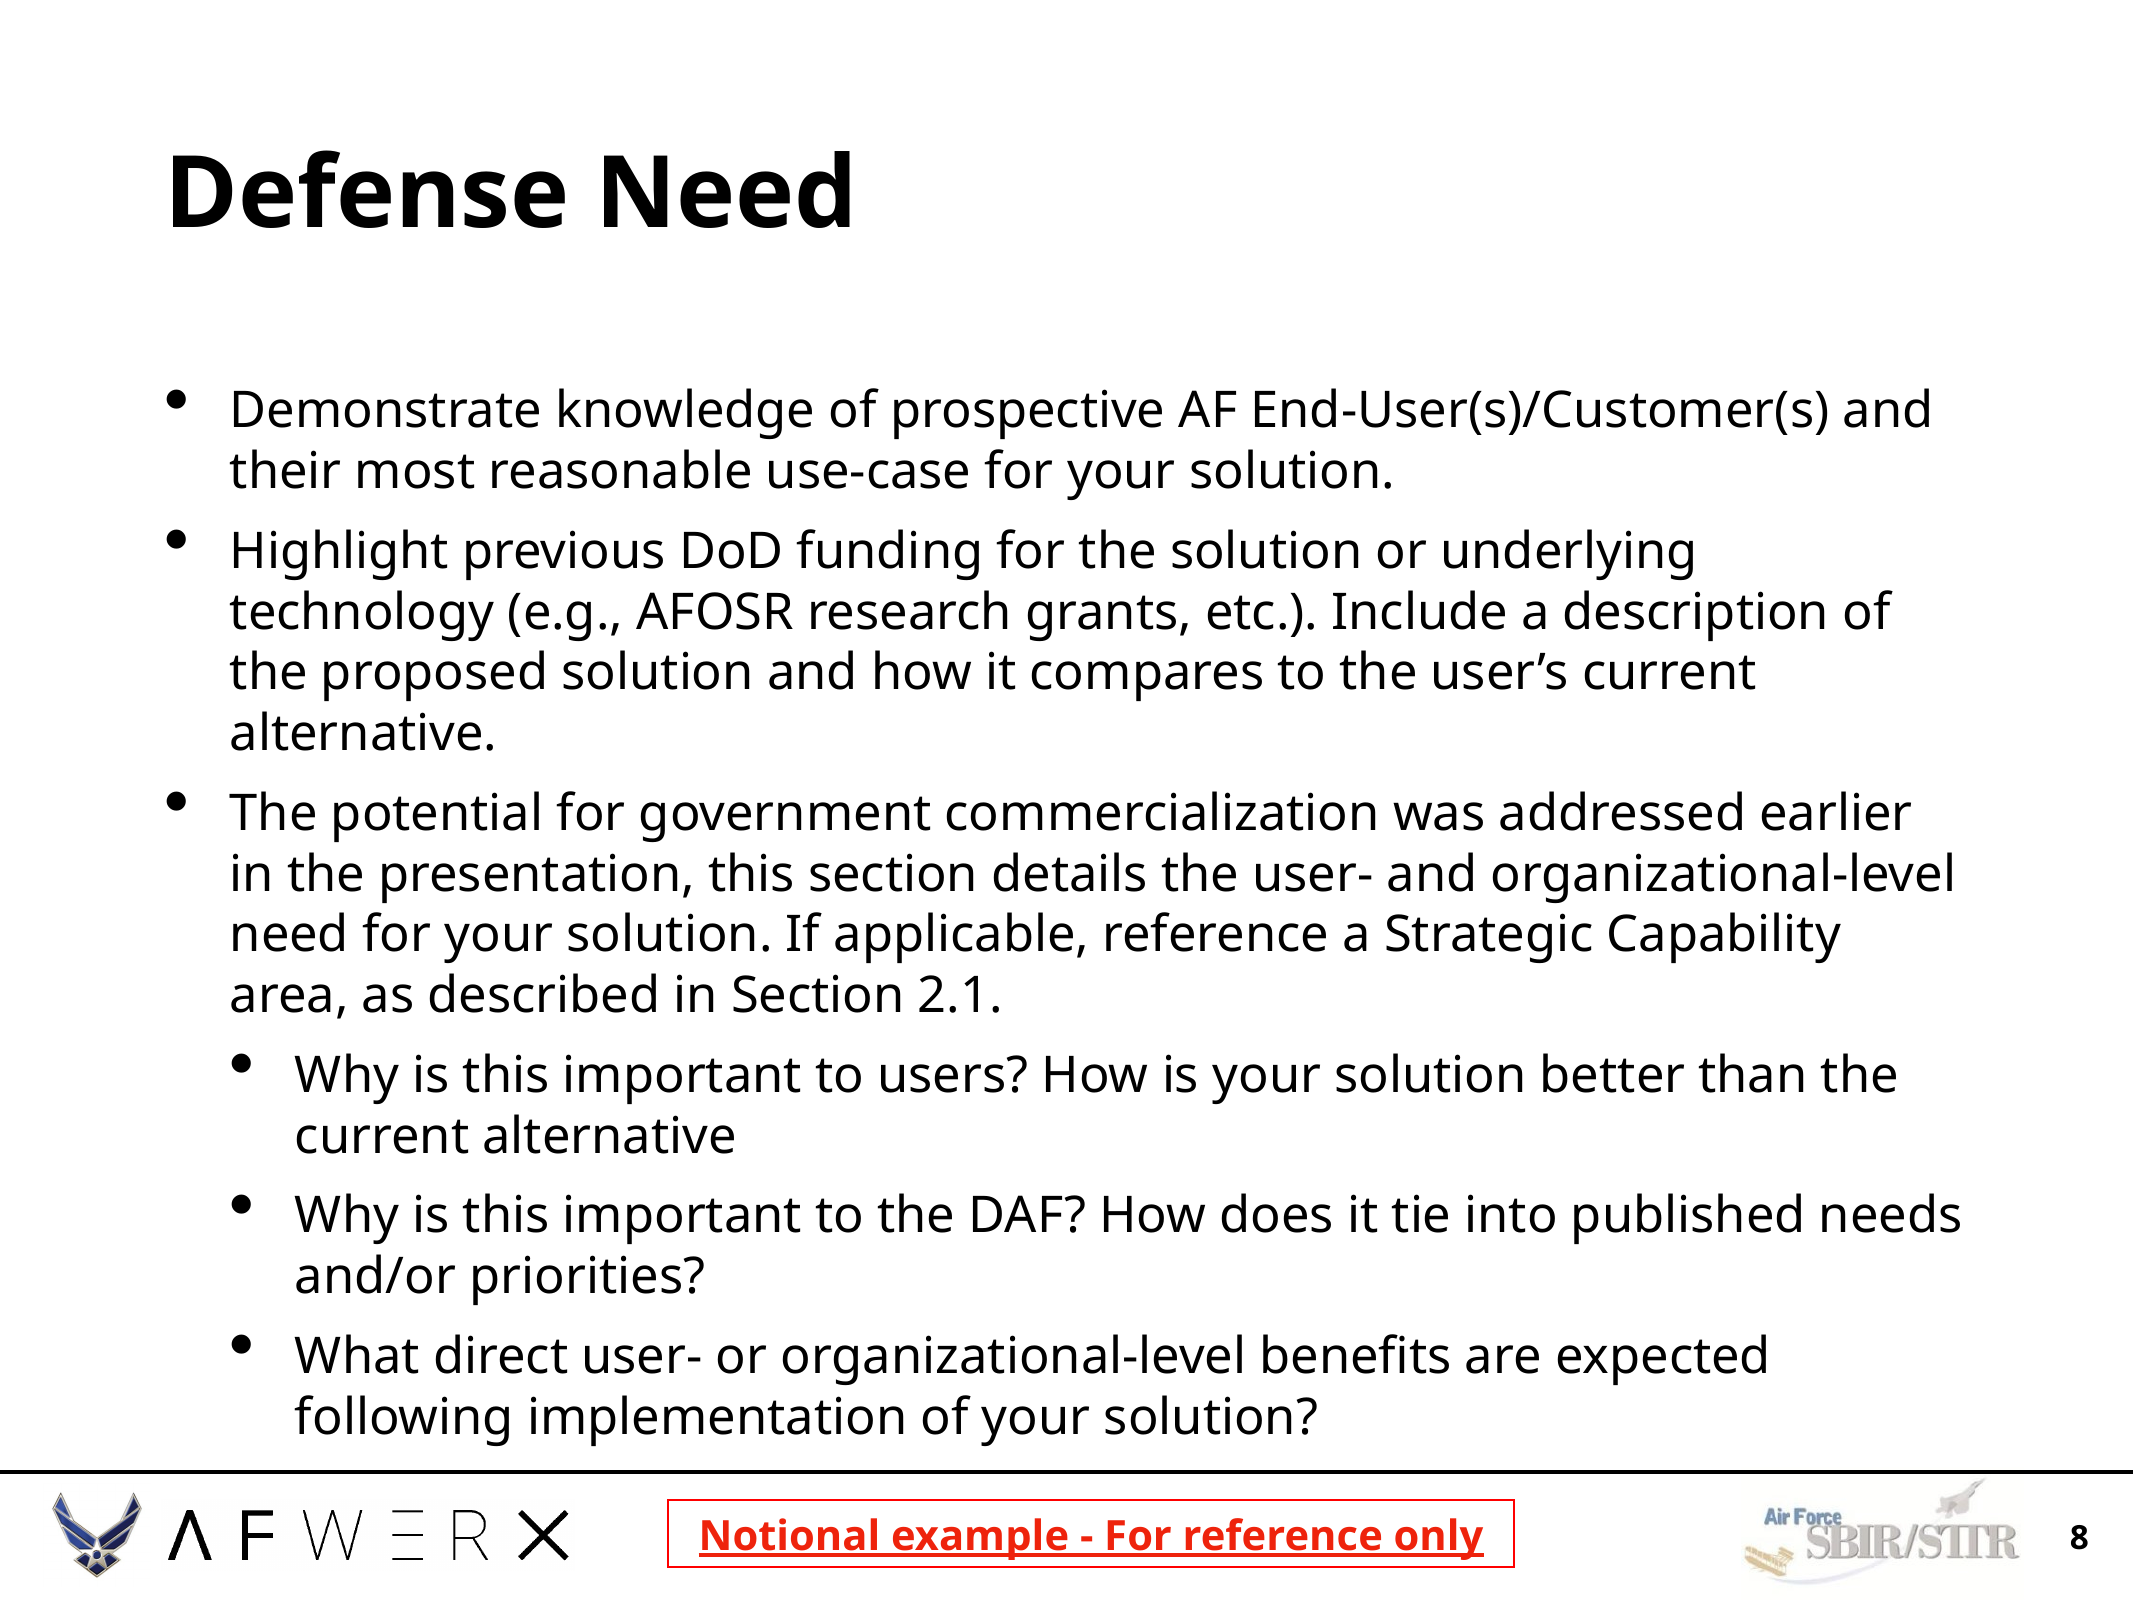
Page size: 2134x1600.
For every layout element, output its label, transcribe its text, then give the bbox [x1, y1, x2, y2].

list Demonstrate knowledge of prospective AF End-User(s)/Customer(s) and their most reasonable use-case for your solution. Highlight previous DoD funding for the solution or underlying technology (e.g., AFOSR research grants, etc.). Include a description of the proposed solution and how it compares to the user’s current alternative. The potential for government commercialization was addressed earlier in the presentation, this section details the user- and organizational-level need for your solution. If applicable, reference a Strategic Capability area, as described in Section 2.1. Why is this important to users? How is your solution better than the current alternative Why is this important to the DAF? How does it tie into published needs and/or priorities? What direct user- or organizational-level benefits are expected following implementation of your solution? [155, 368, 1978, 1457]
text_box Most Phase I companies do have these costs. Provide estimates and top-level details of your estimated travel costs. (The actual values are likely to be different than these estimates, and that is okay.) [1741, 1474, 2024, 1600]
picture [43, 1483, 151, 1587]
title Defense Need [155, 41, 1978, 334]
